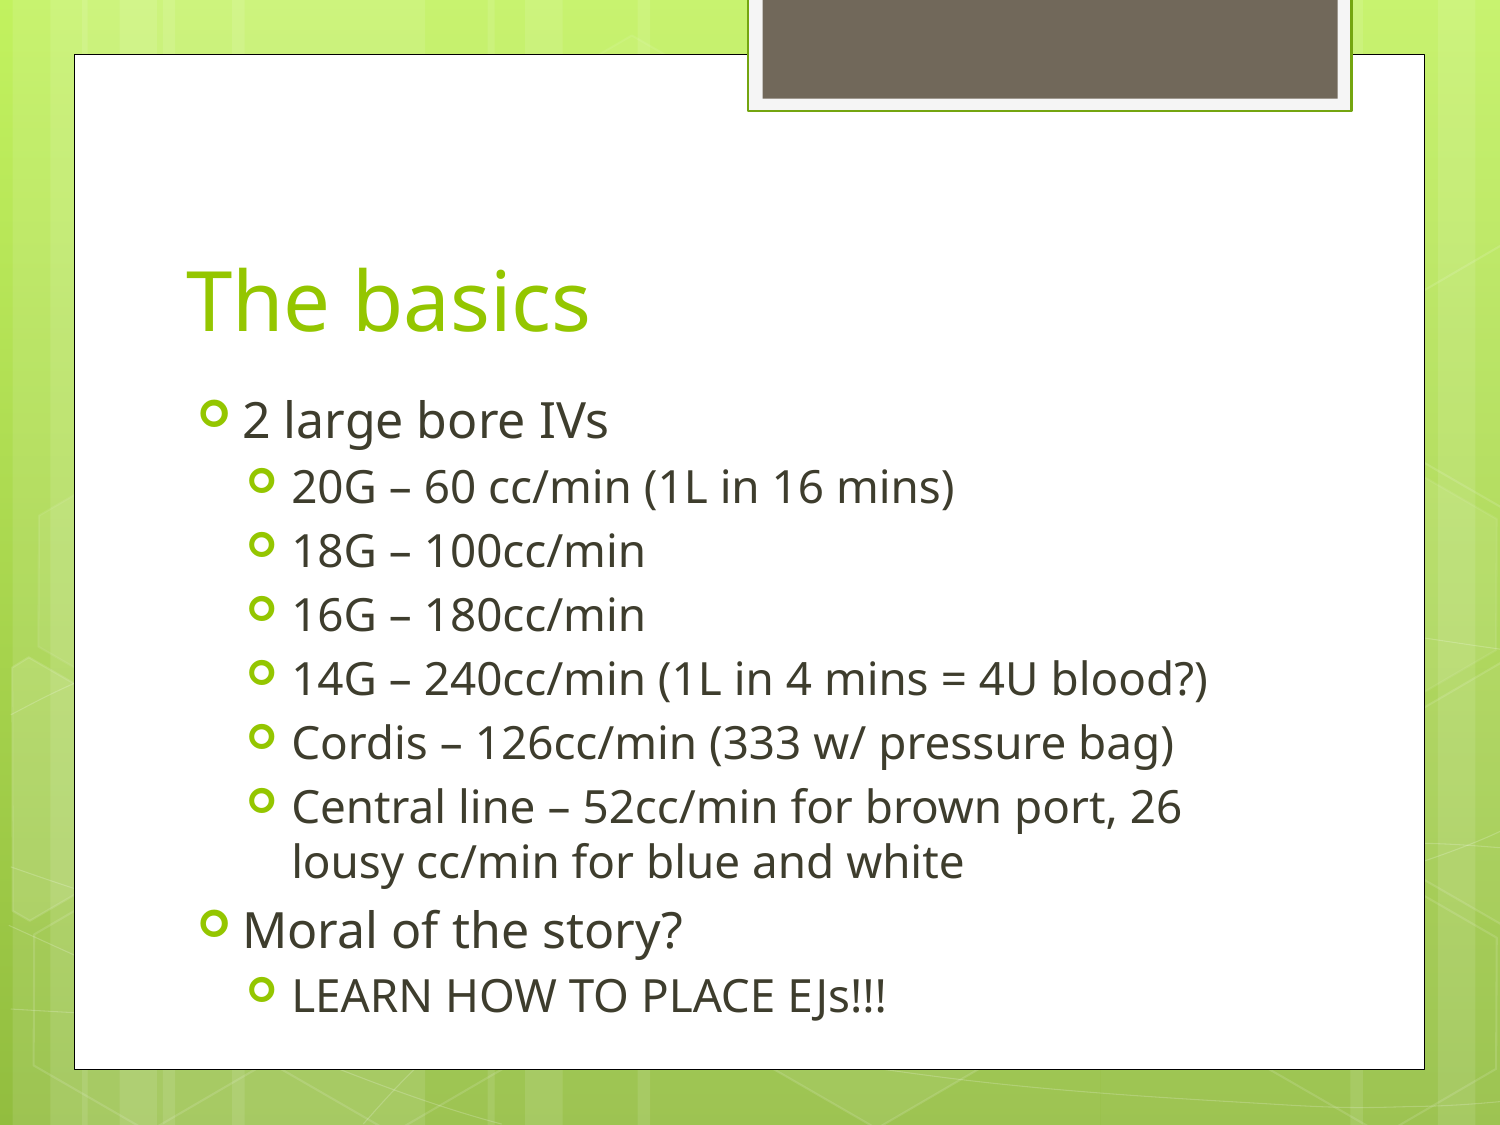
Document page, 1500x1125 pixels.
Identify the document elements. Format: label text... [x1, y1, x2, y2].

title The basics [171, 168, 1324, 357]
list 2 large bore IVs 20G – 60 cc/min (1L in 16 mins) 18G – 100cc/min 16G – 180cc/min 14G – 240cc/min (1L in 4 mins = 4U blood?) Cordis – 126cc/min (333 w/ pressure bag) Central line – 52cc/min for brown port, 26 lousy cc/min for blue and white Moral of the story? LEARN HOW TO PLACE EJs!!! [171, 381, 1283, 1039]
